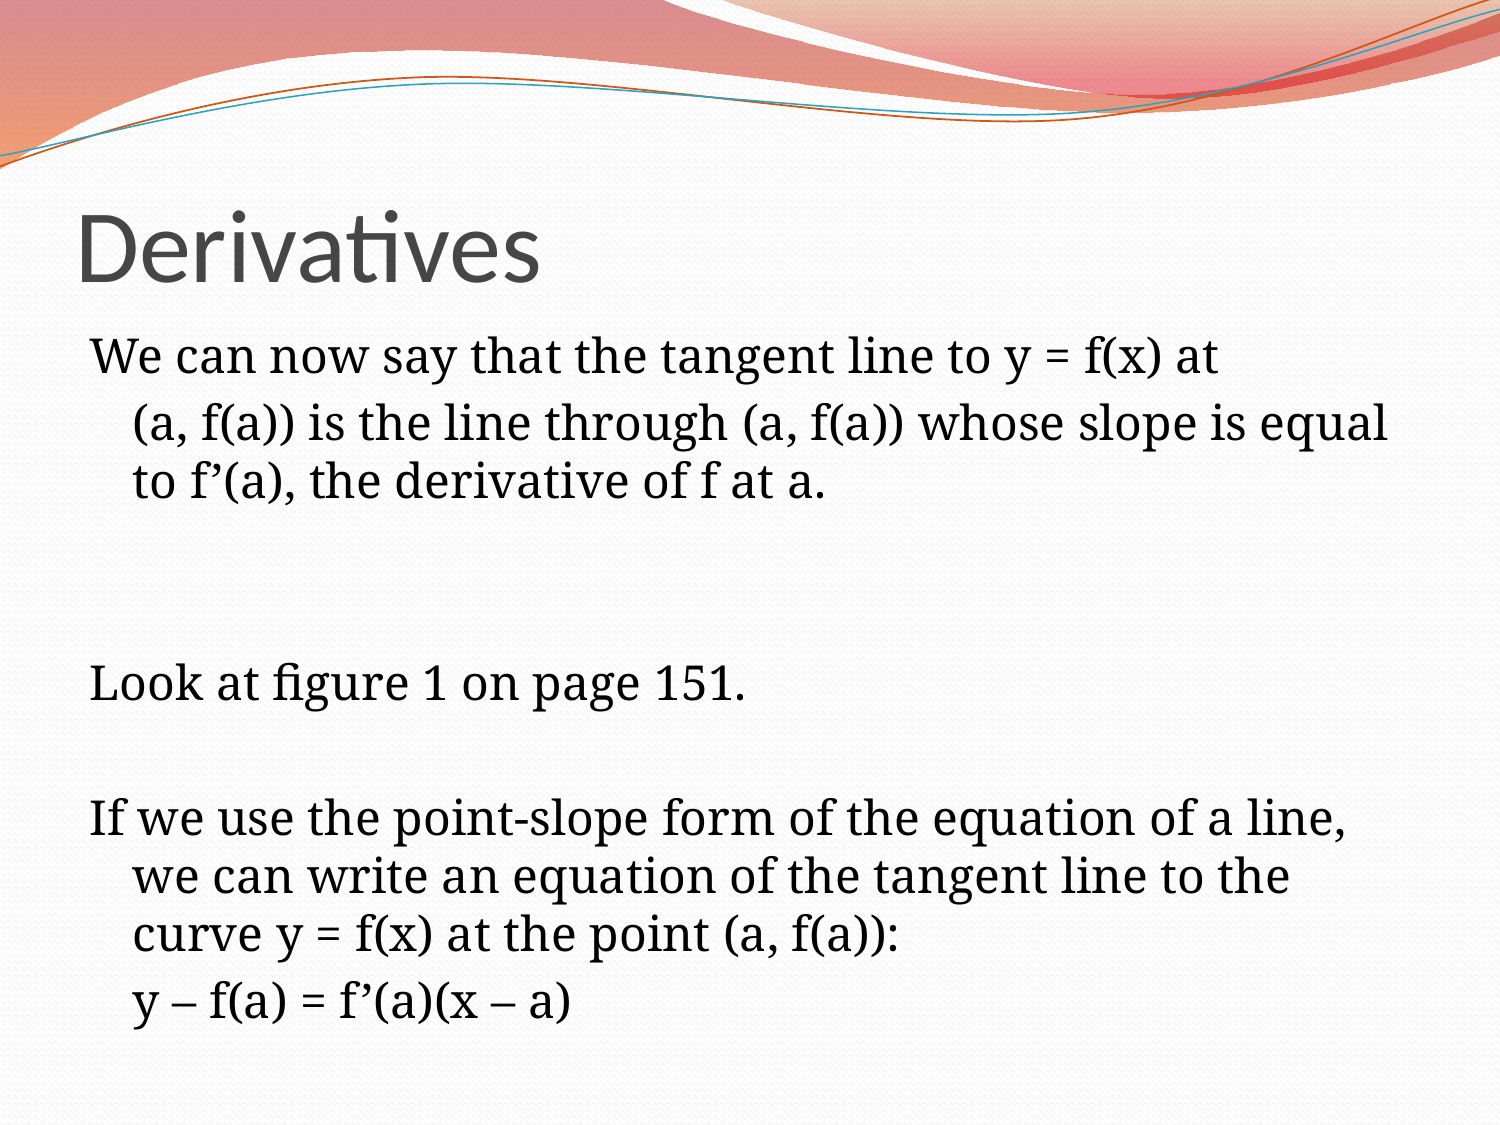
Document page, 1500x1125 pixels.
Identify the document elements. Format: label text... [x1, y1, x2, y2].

list We can now say that the tangent line to y = f(x) at (a, f(a)) is the line through (a, f(a)) whose slope is equal to f’(a), the derivative of f at a. Look at figure 1 on page 151. If we use the point-slope form of the equation of a line, we can write an equation of the tangent line to the curve y = f(x) at the point (a, f(a)): y – f(a) = f’(a)(x – a) [75, 317, 1425, 1038]
title Derivatives [75, 115, 1425, 303]
